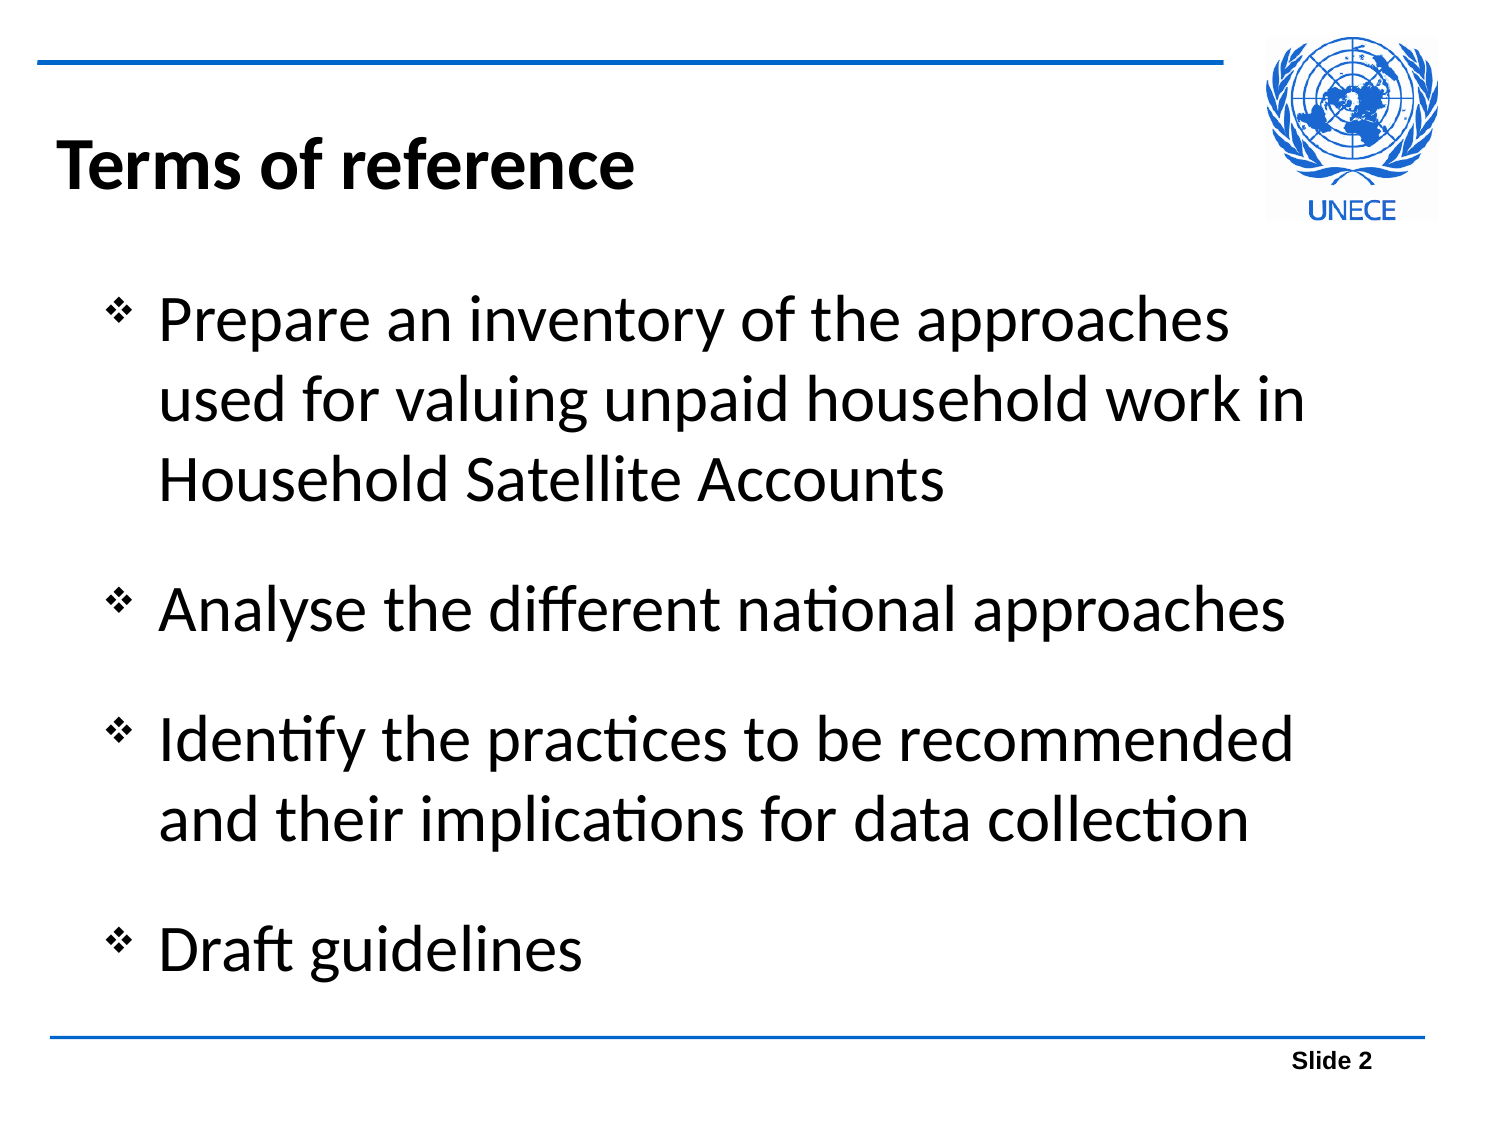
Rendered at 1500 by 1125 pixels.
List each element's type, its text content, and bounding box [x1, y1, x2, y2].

list Prepare an inventory of the approaches used for valuing unpaid household work in Household Satellite Accounts Analyse the different national approaches Identify the practices to be recommended and their implications for data collection Draft guidelines [87, 267, 1388, 1000]
title Terms of reference [41, 78, 1204, 241]
picture [1266, 37, 1438, 221]
